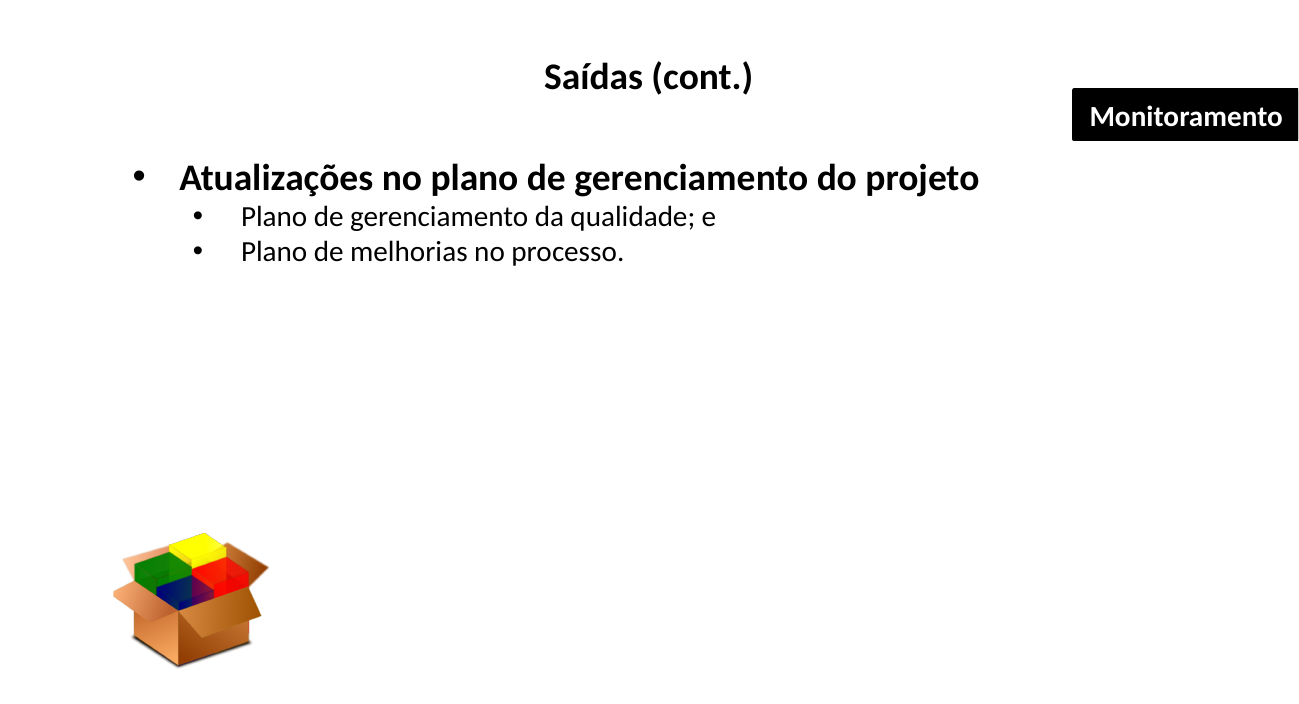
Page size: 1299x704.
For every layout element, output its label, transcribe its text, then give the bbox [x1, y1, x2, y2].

picture [112, 520, 273, 672]
text_box Atualizações no plano de gerenciamento do projeto Plano de gerenciamento da qualidade; e Plano de melhorias no processo. [117, 145, 1181, 277]
text_box Monitoramento [1074, 90, 1299, 140]
text_box Saídas (cont.) [0, 44, 1299, 106]
